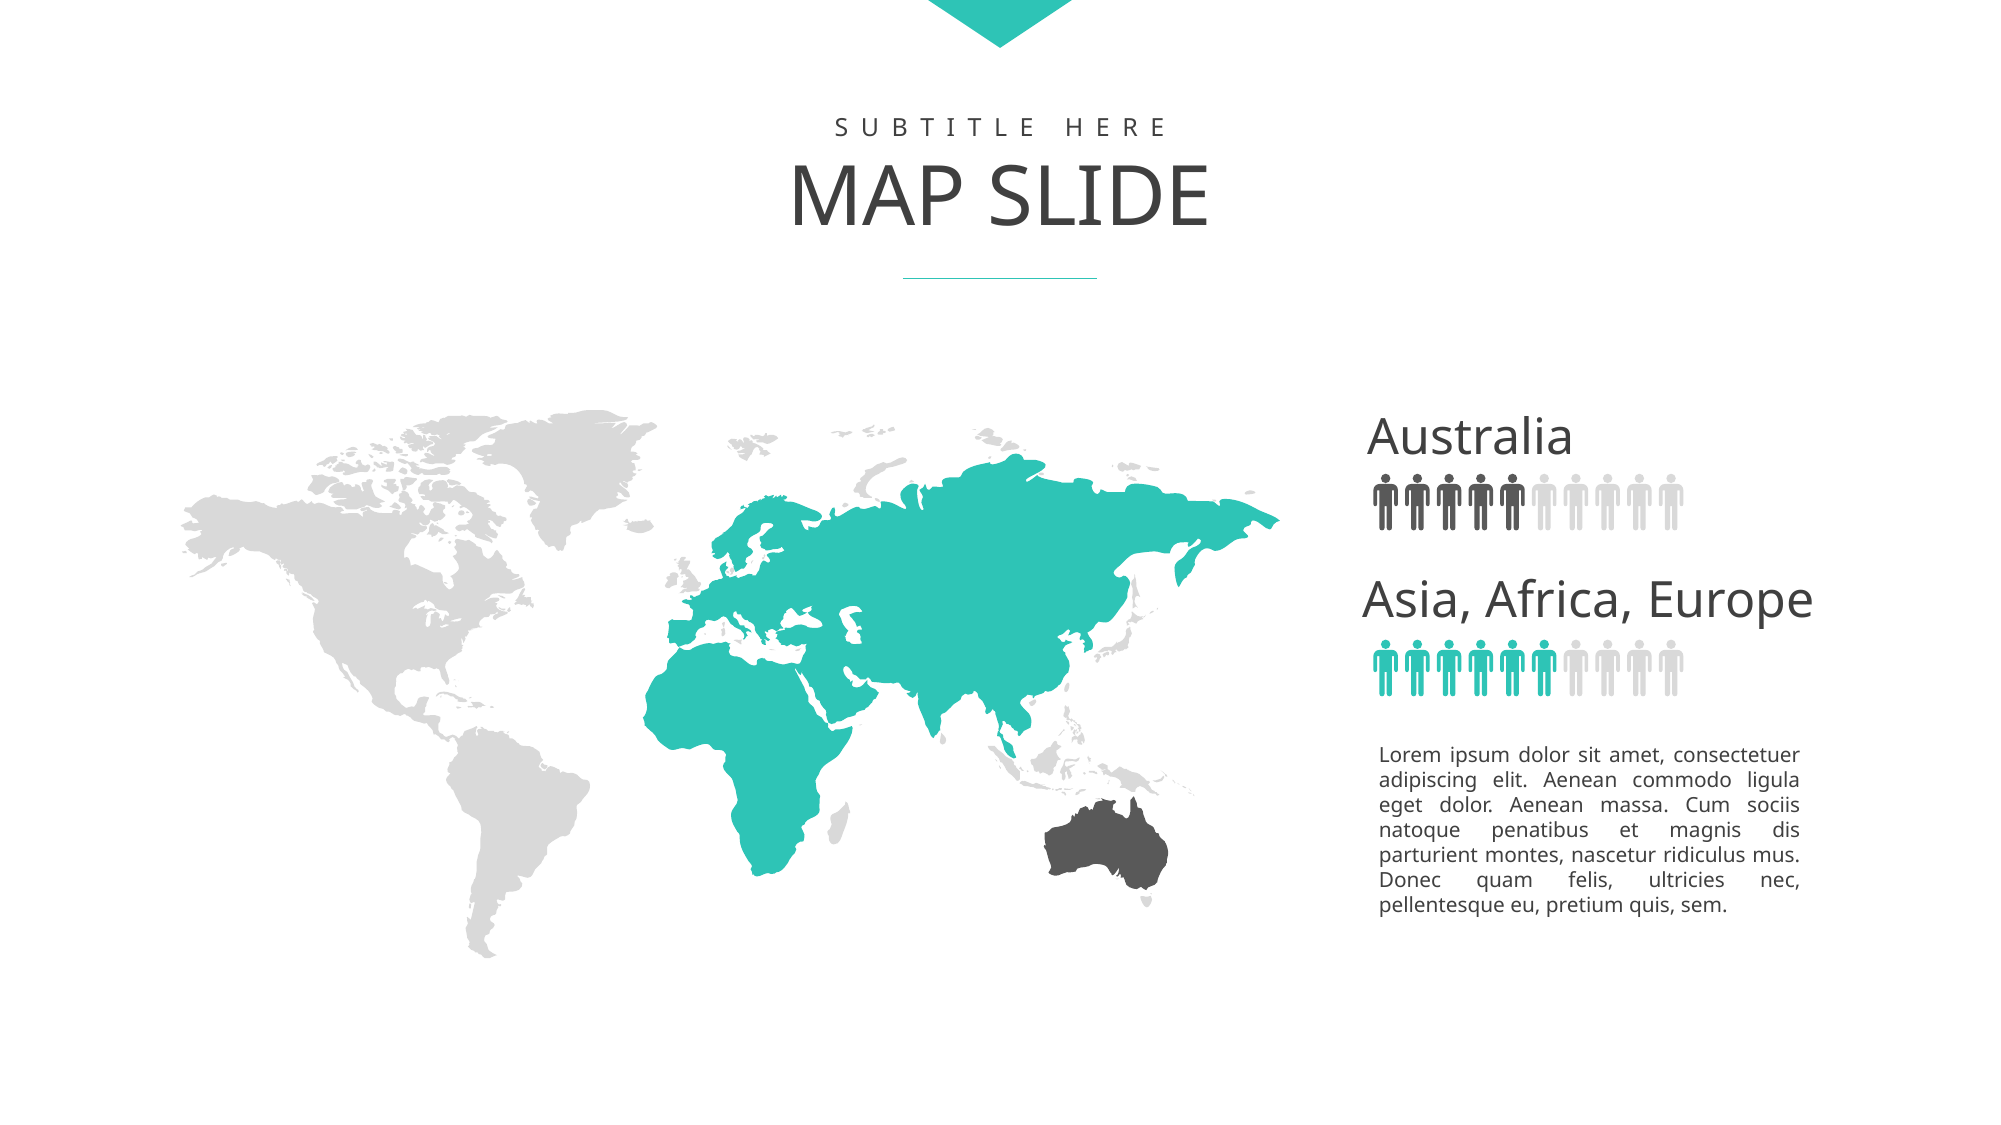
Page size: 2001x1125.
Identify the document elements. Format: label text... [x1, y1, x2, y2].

text_box [926, 0, 1074, 50]
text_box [180, 410, 1280, 959]
text_box Australia [1352, 397, 1589, 473]
text_box MAP SLIDE [772, 134, 1228, 250]
text_box Asia, Africa, Europe [1347, 560, 1830, 636]
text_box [1373, 639, 1684, 697]
text_box SUBTITLE HERE [819, 103, 1180, 149]
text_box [1373, 473, 1684, 531]
text_box Lorem ipsum dolor sit amet, consectetuer adipiscing elit. Aenean commodo ligula eget dolor. Aenean massa. Cum sociis natoque penatibus et magnis dis parturient montes, nascetur ridiculus mus. Donec quam felis, ultricies nec, pellentesque eu, pretium quis, sem. [1364, 734, 1815, 925]
